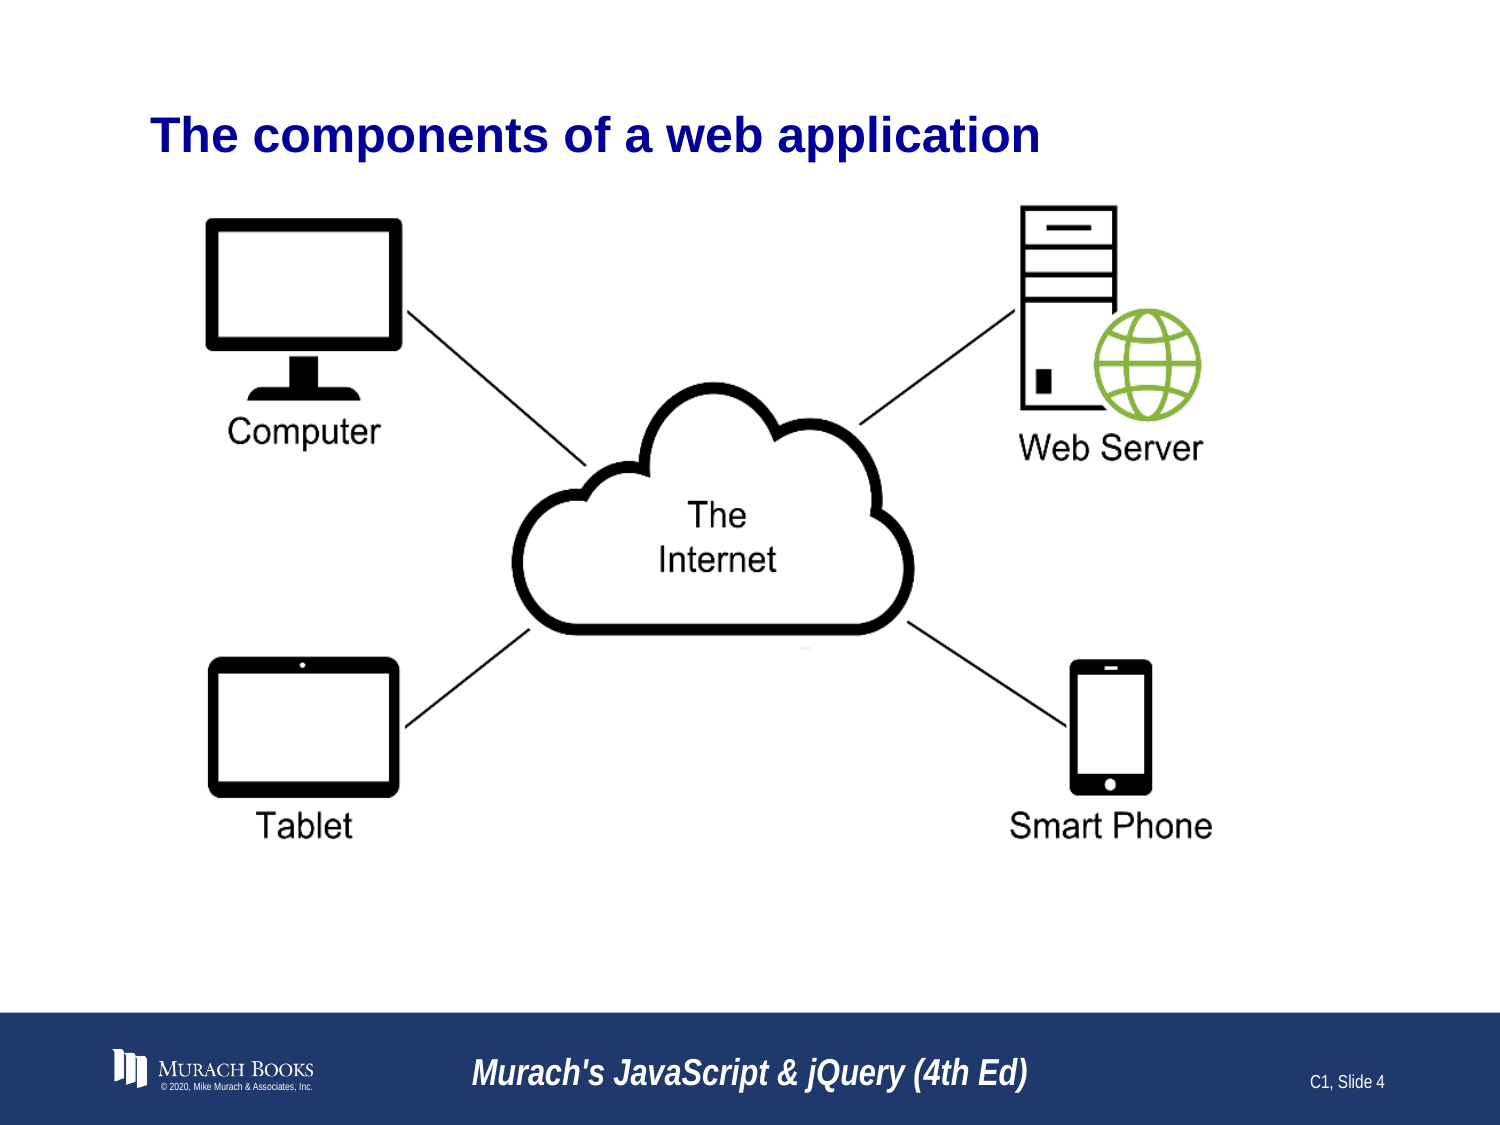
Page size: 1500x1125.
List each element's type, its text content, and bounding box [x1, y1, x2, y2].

slide_number Murach's JavaScript & jQuery (4th Ed) [463, 1025, 1050, 1100]
footer © 2020, Mike Murach & Associates, Inc. [12, 1025, 463, 1100]
title The components of a web application [150, 102, 1350, 164]
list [199, 199, 1213, 851]
slide_number C1, Slide 4 [1087, 1025, 1400, 1100]
